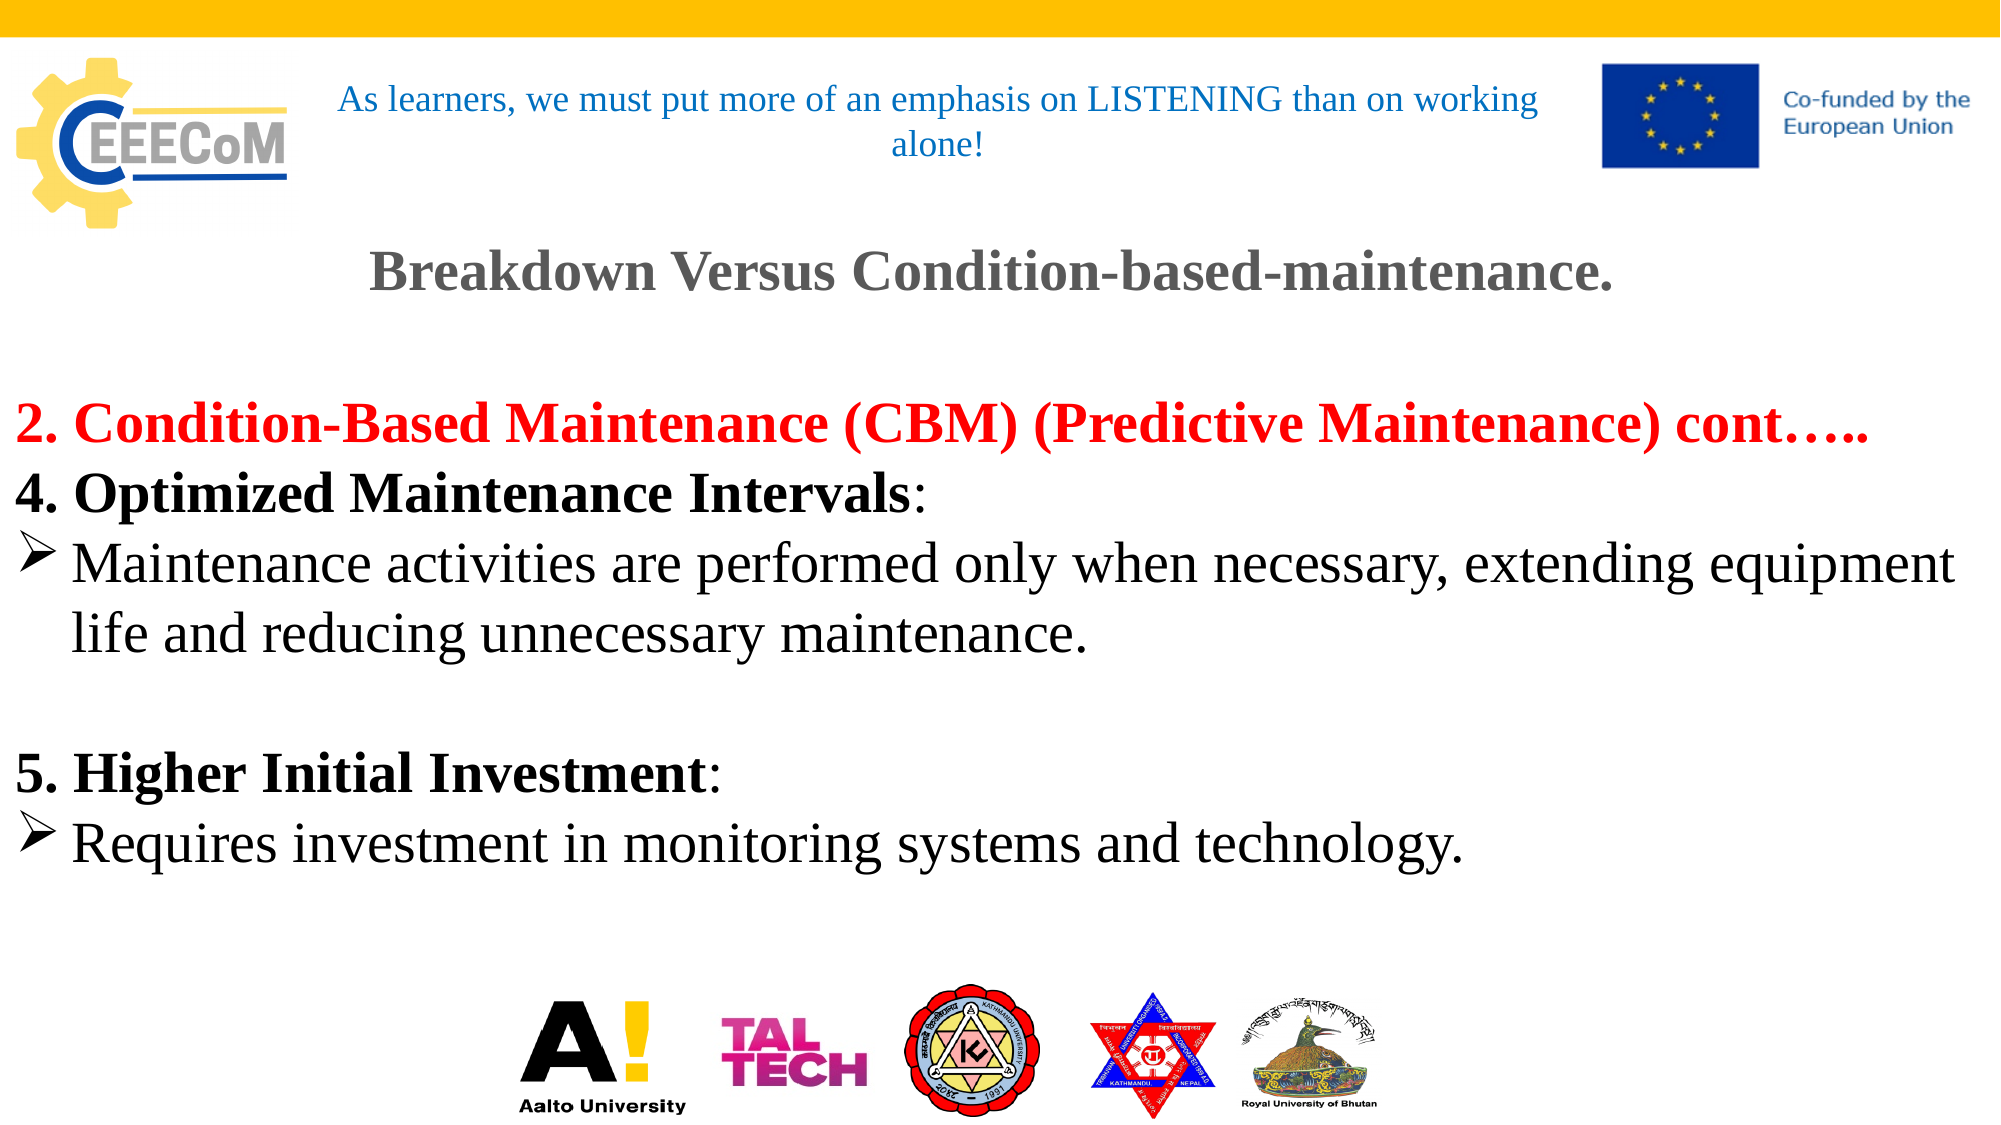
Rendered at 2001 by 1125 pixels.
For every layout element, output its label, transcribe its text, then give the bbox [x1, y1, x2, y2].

title As learners, we must put more of an emphasis on LISTENING than on working alone! [312, 37, 1565, 201]
list Breakdown Versus Condition-based-maintenance. 2. Condition-Based Maintenance (CBM) (Predictive Maintenance) cont….. 4. Optimized Maintenance Intervals: Maintenance activities are performed only when necessary, extending equipment life and reducing unnecessary maintenance. 5. Higher Initial Investment: Requires investment in monitoring systems and technology. [0, 224, 2000, 975]
picture [1595, 46, 2000, 181]
picture [512, 984, 1382, 1125]
picture [11, 50, 299, 224]
